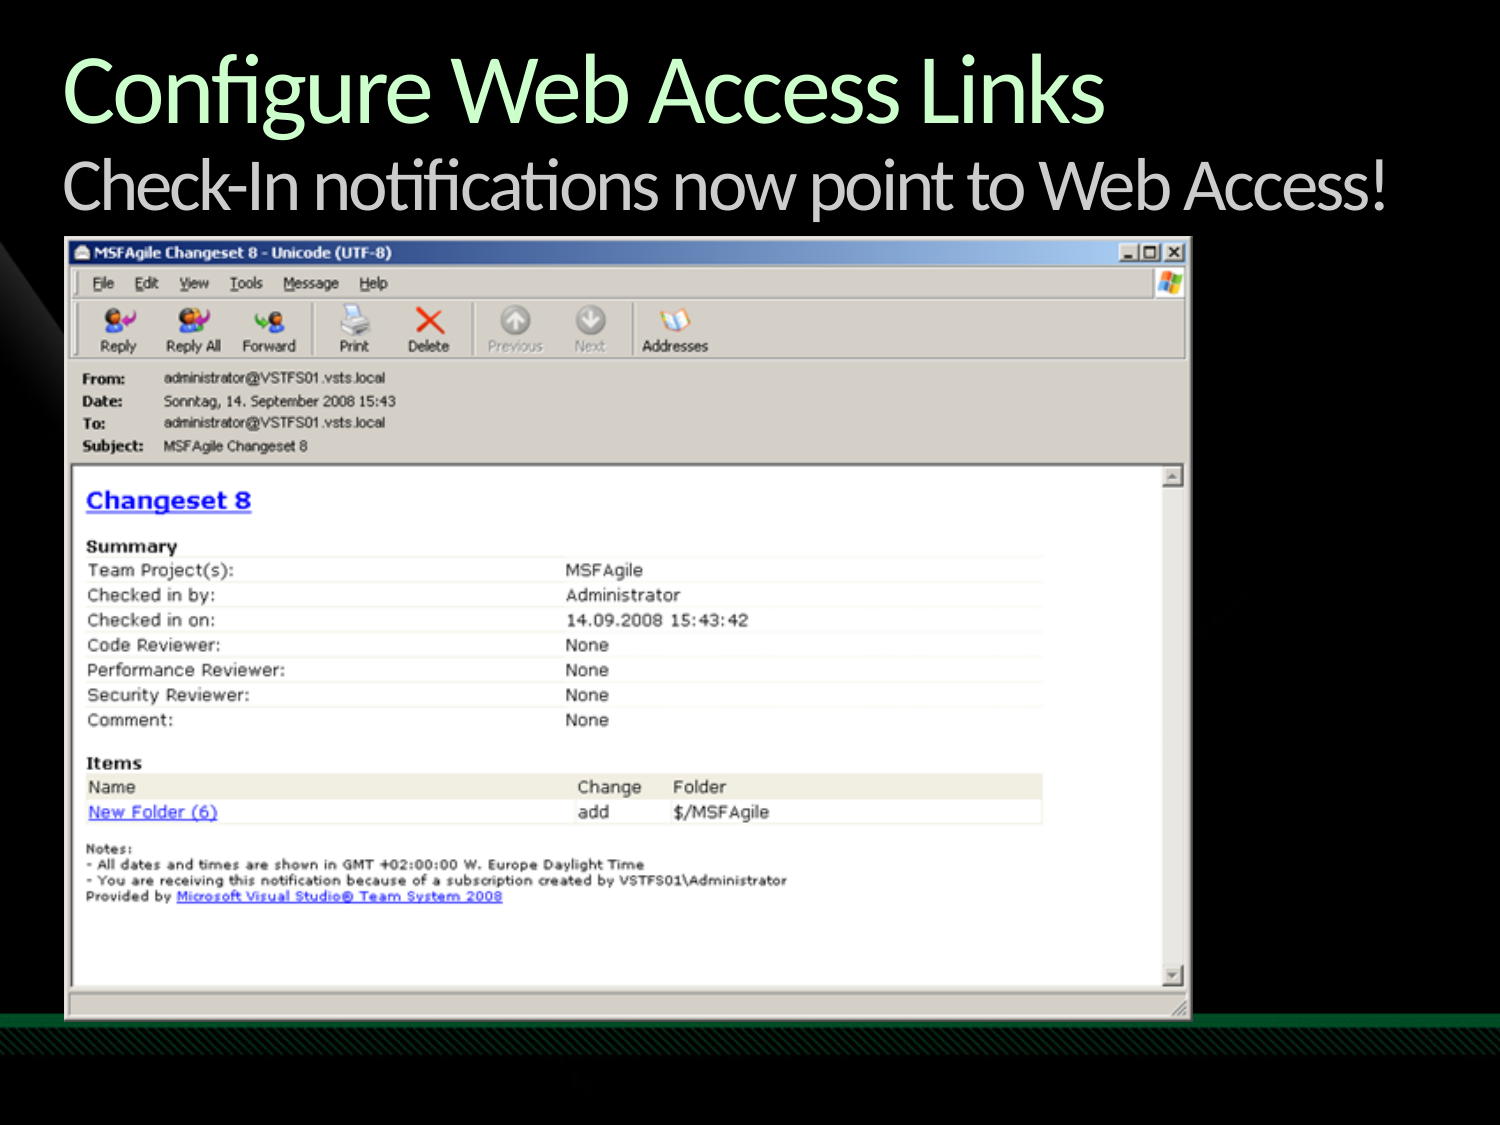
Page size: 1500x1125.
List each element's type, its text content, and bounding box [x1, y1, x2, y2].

title Configure Web Access Links Check-In notifications now point to Web Access! [62, 37, 1438, 229]
picture [0, 0, 1500, 1125]
